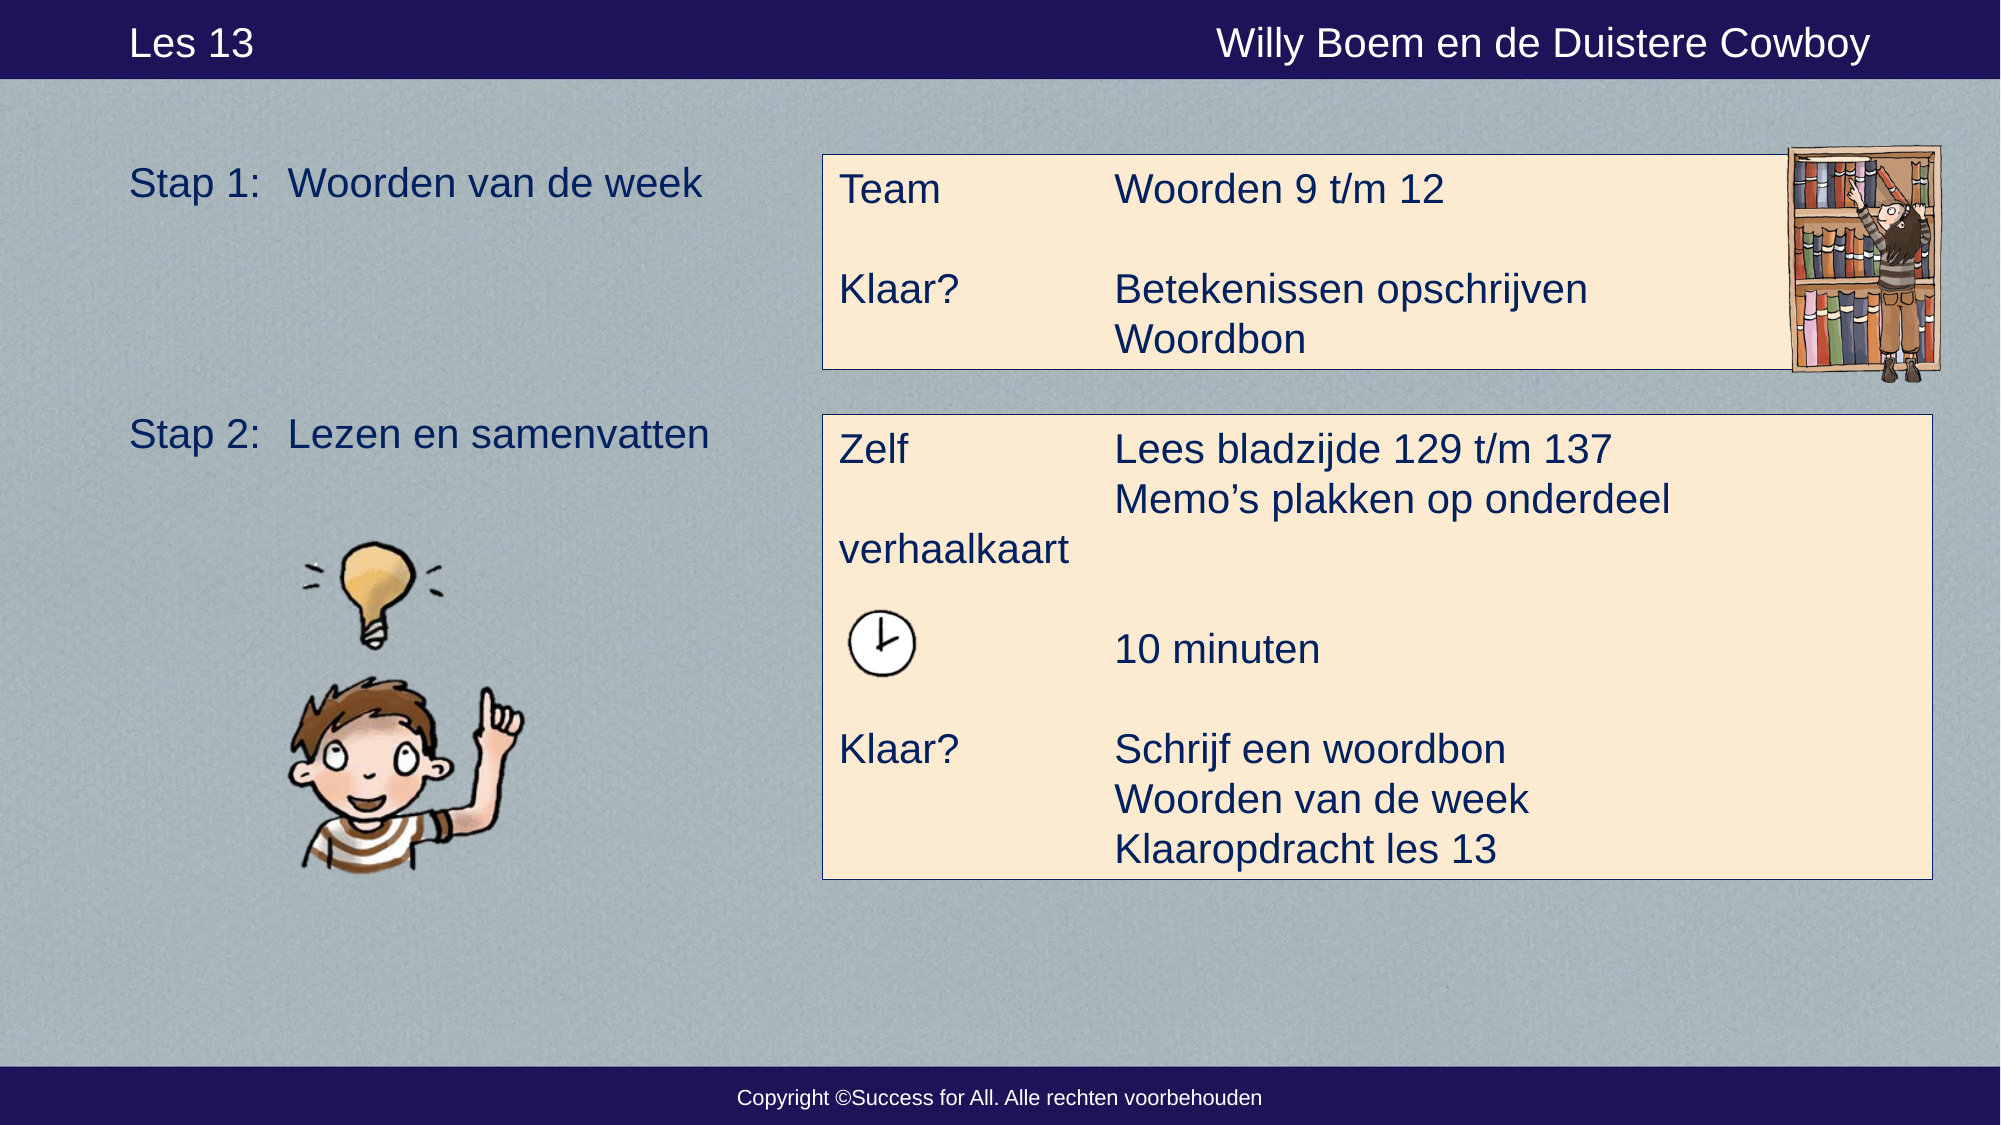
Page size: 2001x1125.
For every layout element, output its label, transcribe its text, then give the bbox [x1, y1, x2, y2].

picture [0, 0, 2001, 1125]
text_box Team Woorden 9 t/m 12 Klaar? Betekenissen opschrijven Woordbon [822, 154, 1770, 370]
text_box Les 13 [114, 8, 354, 73]
text_box Copyright ©Success for All. Alle rechten voorbehouden [0, 1076, 2000, 1125]
text_box Willy Boem en de Duistere Cowboy [999, 8, 1886, 73]
text_box Stap 1: Woorden van de week Stap 2: Lezen en samenvatten [114, 148, 907, 514]
text_box Zelf Lees bladzijde 129 t/m 137 Memo’s plakken op onderdeel verhaalkaart 10 minuten Klaar? Schrijf een woordbon Woorden van de week Klaaropdracht les 13 [822, 414, 1933, 880]
